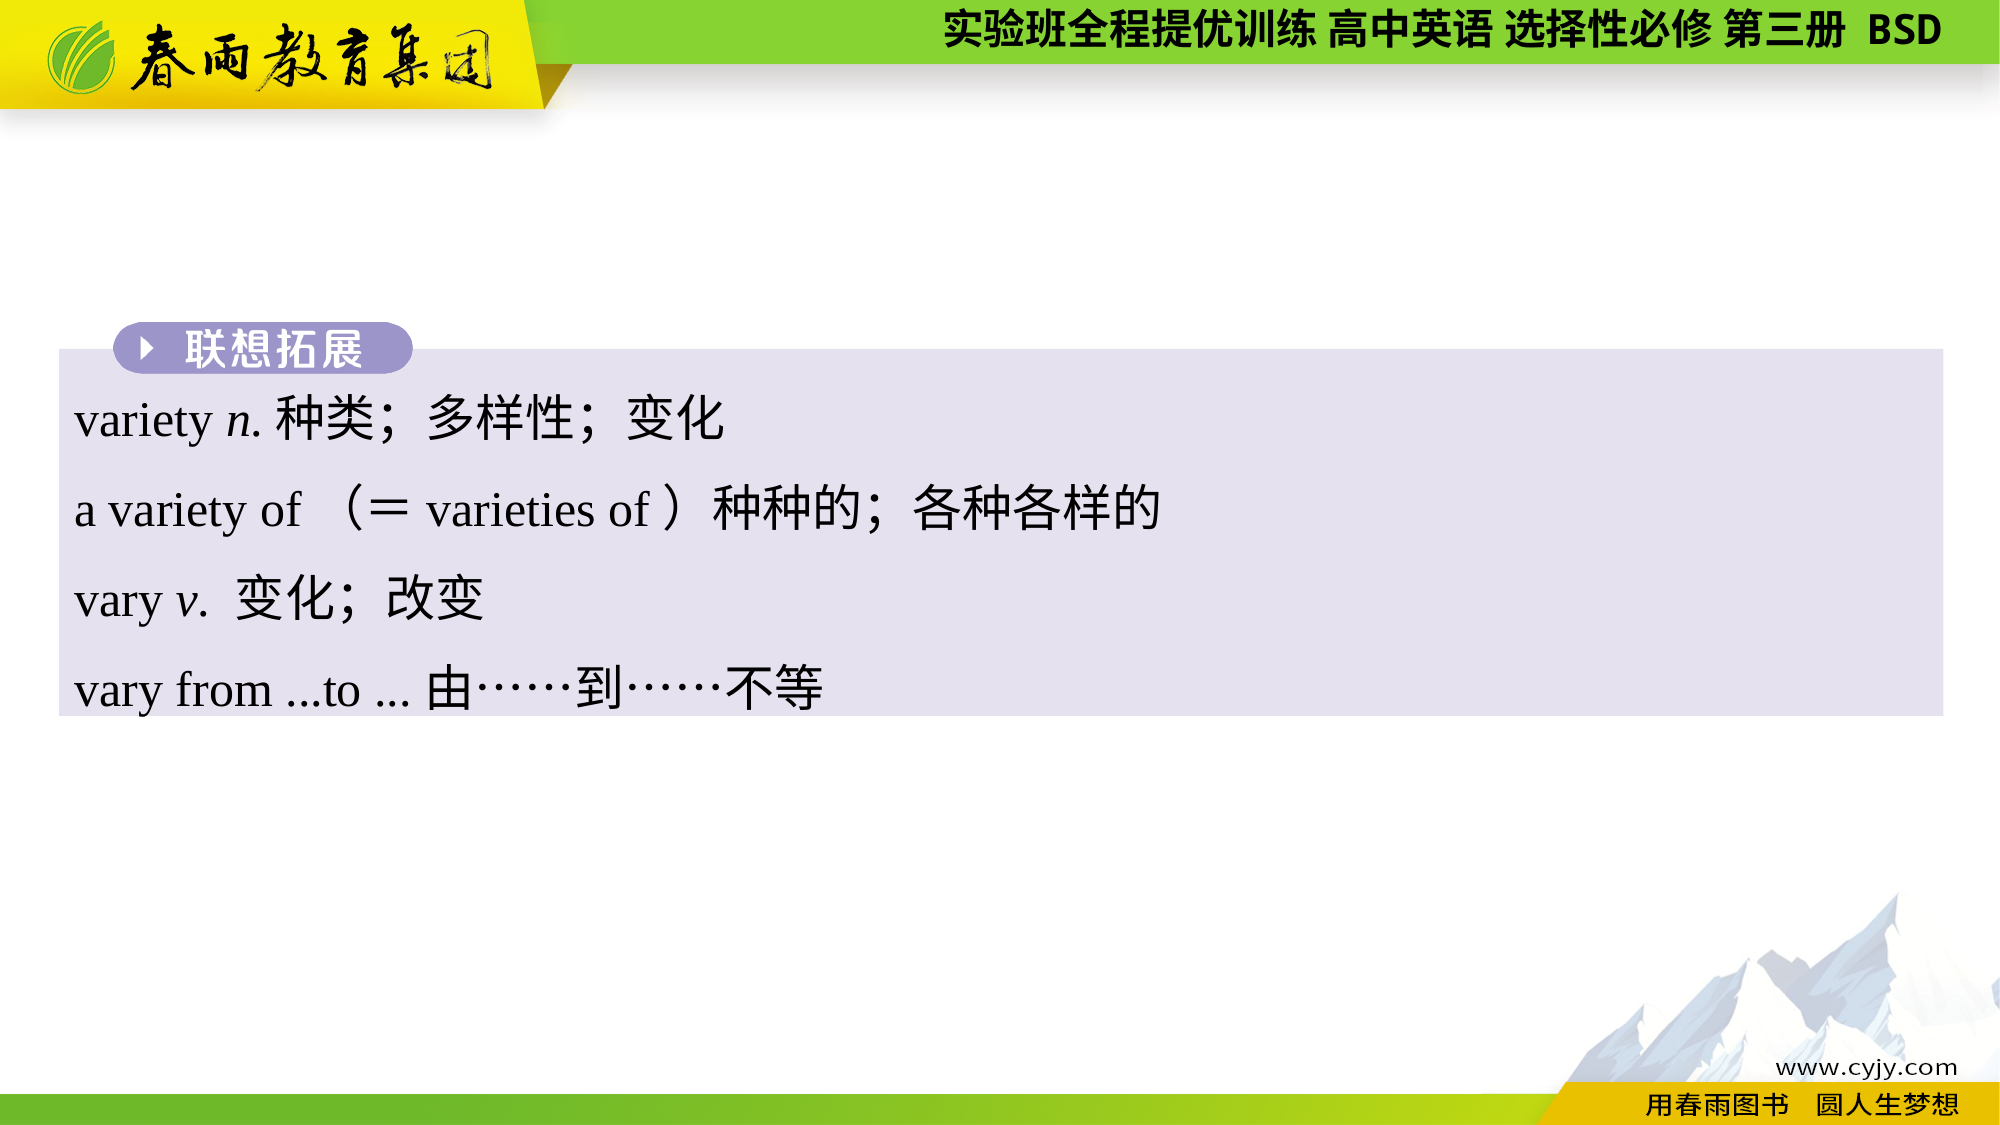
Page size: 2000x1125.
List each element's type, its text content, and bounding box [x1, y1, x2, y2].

picture [0, 0, 2000, 1125]
list variety n.种类；多样性；变化 a variety of（＝varieties of）种种的；各种各样的 vary v. 变化；改变 vary from ...to ...由……到……不等 [59, 348, 1944, 716]
